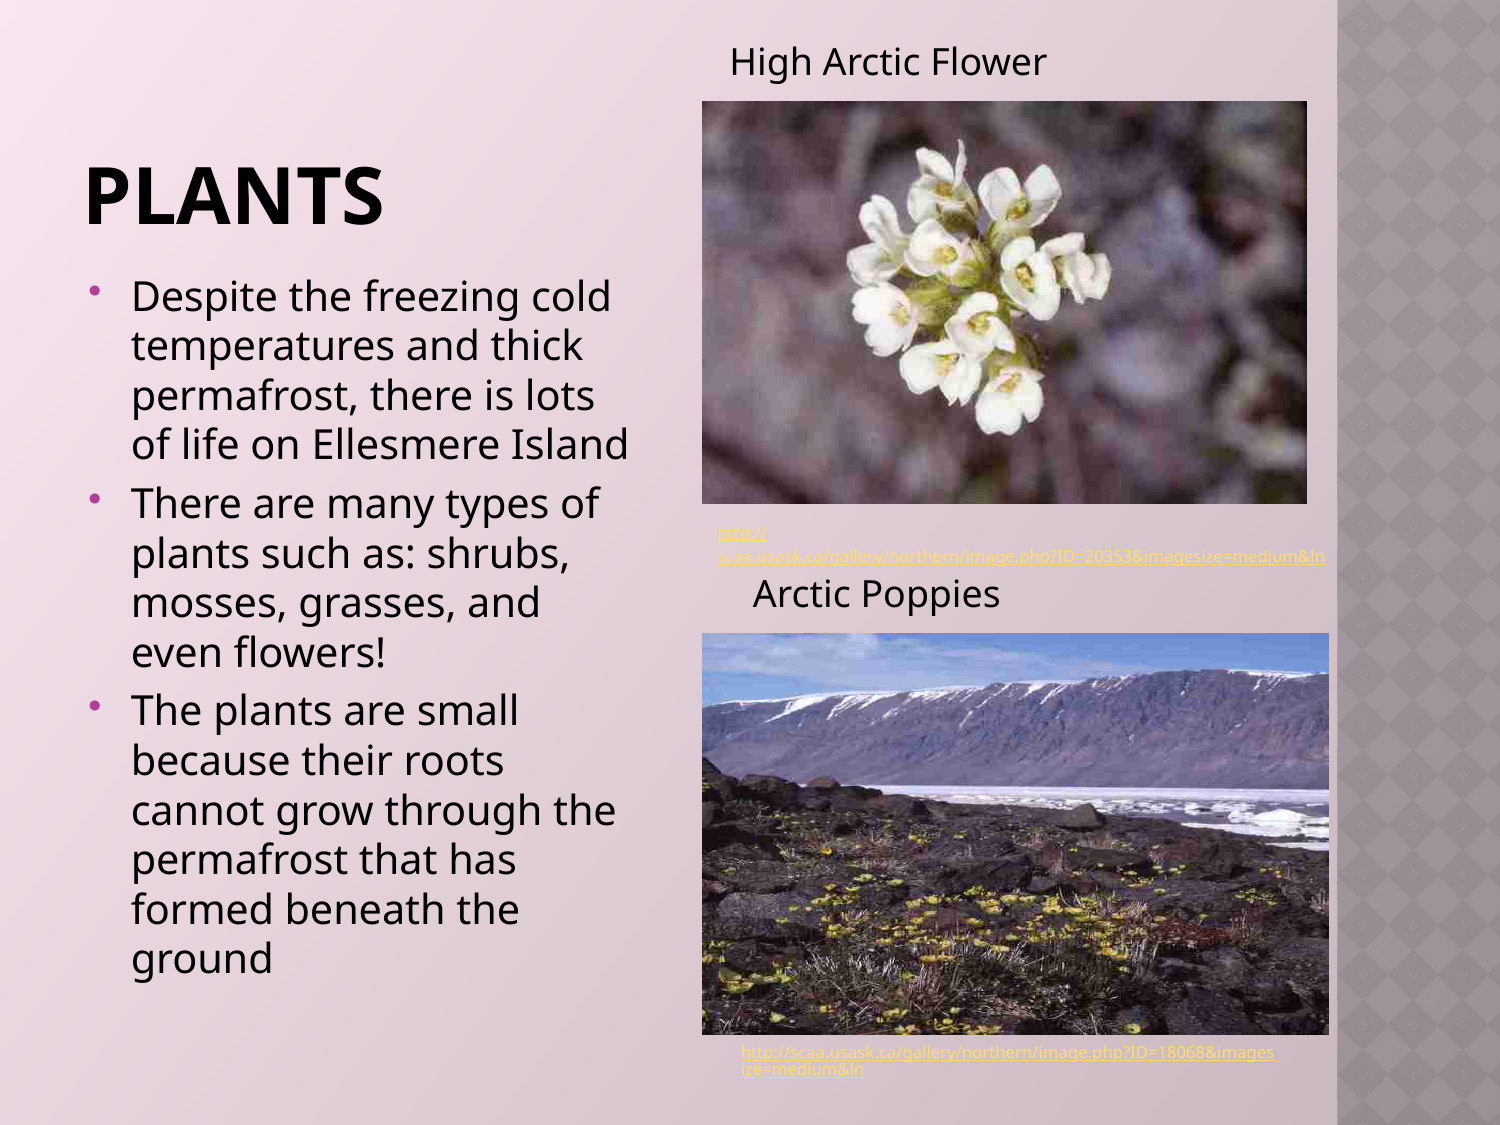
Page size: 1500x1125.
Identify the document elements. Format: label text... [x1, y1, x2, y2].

list Despite the freezing cold temperatures and thick permafrost, there is lots of life on Ellesmere Island There are many types of plants such as: shrubs, mosses, grasses, and even flowers! The plants are small because their roots cannot grow through the permafrost that has formed beneath the ground [75, 262, 653, 1005]
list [702, 101, 1308, 504]
title Plants [75, 52, 1263, 240]
text_box High Arctic Flower [714, 30, 1294, 91]
picture [702, 632, 1330, 1036]
text_box http://scaa.usask.ca/gallery/northern/image.php?ID=18068&imagesize=medium&ln [726, 1044, 1294, 1073]
text_box http://scaa.usask.ca/gallery/northern/image.php?ID=20353&imagesize=medium&ln [702, 515, 1376, 576]
text_box Arctic Poppies [738, 562, 1317, 623]
